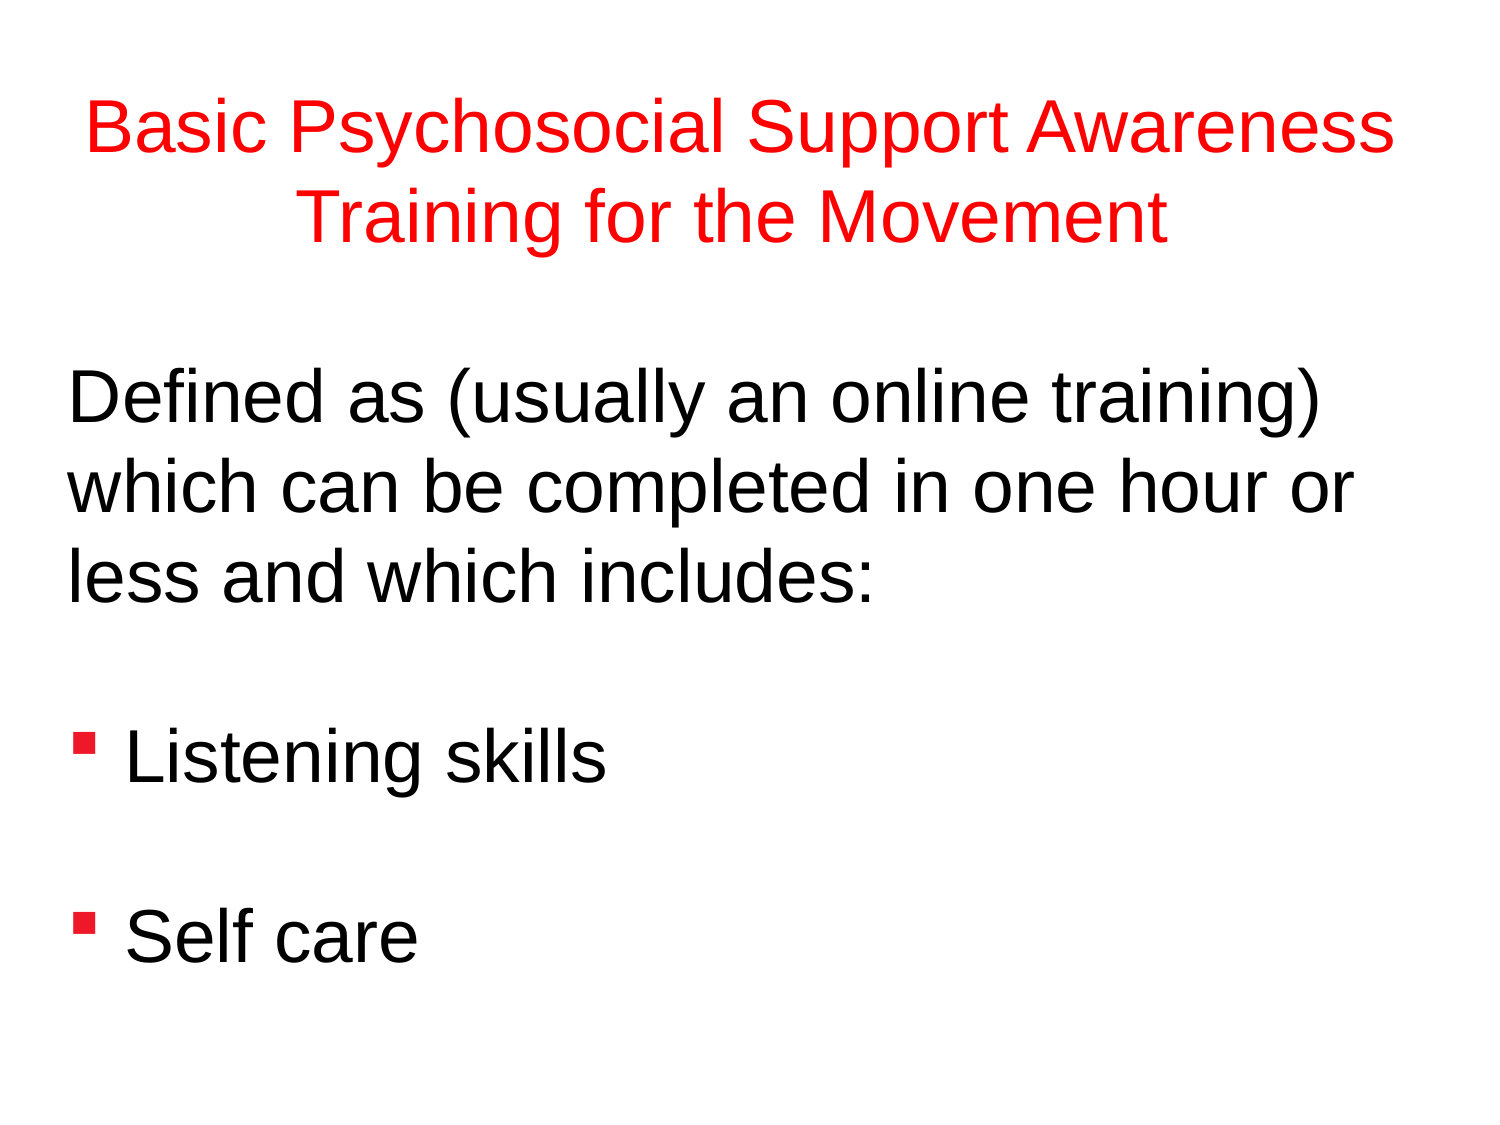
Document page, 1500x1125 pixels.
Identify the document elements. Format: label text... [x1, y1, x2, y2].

text_box Basic Psychosocial Support Awareness Training for the Movement Defined as (usually an online training) which can be completed in one hour or less and which includes: Listening skills Self care [53, 0, 1412, 1075]
